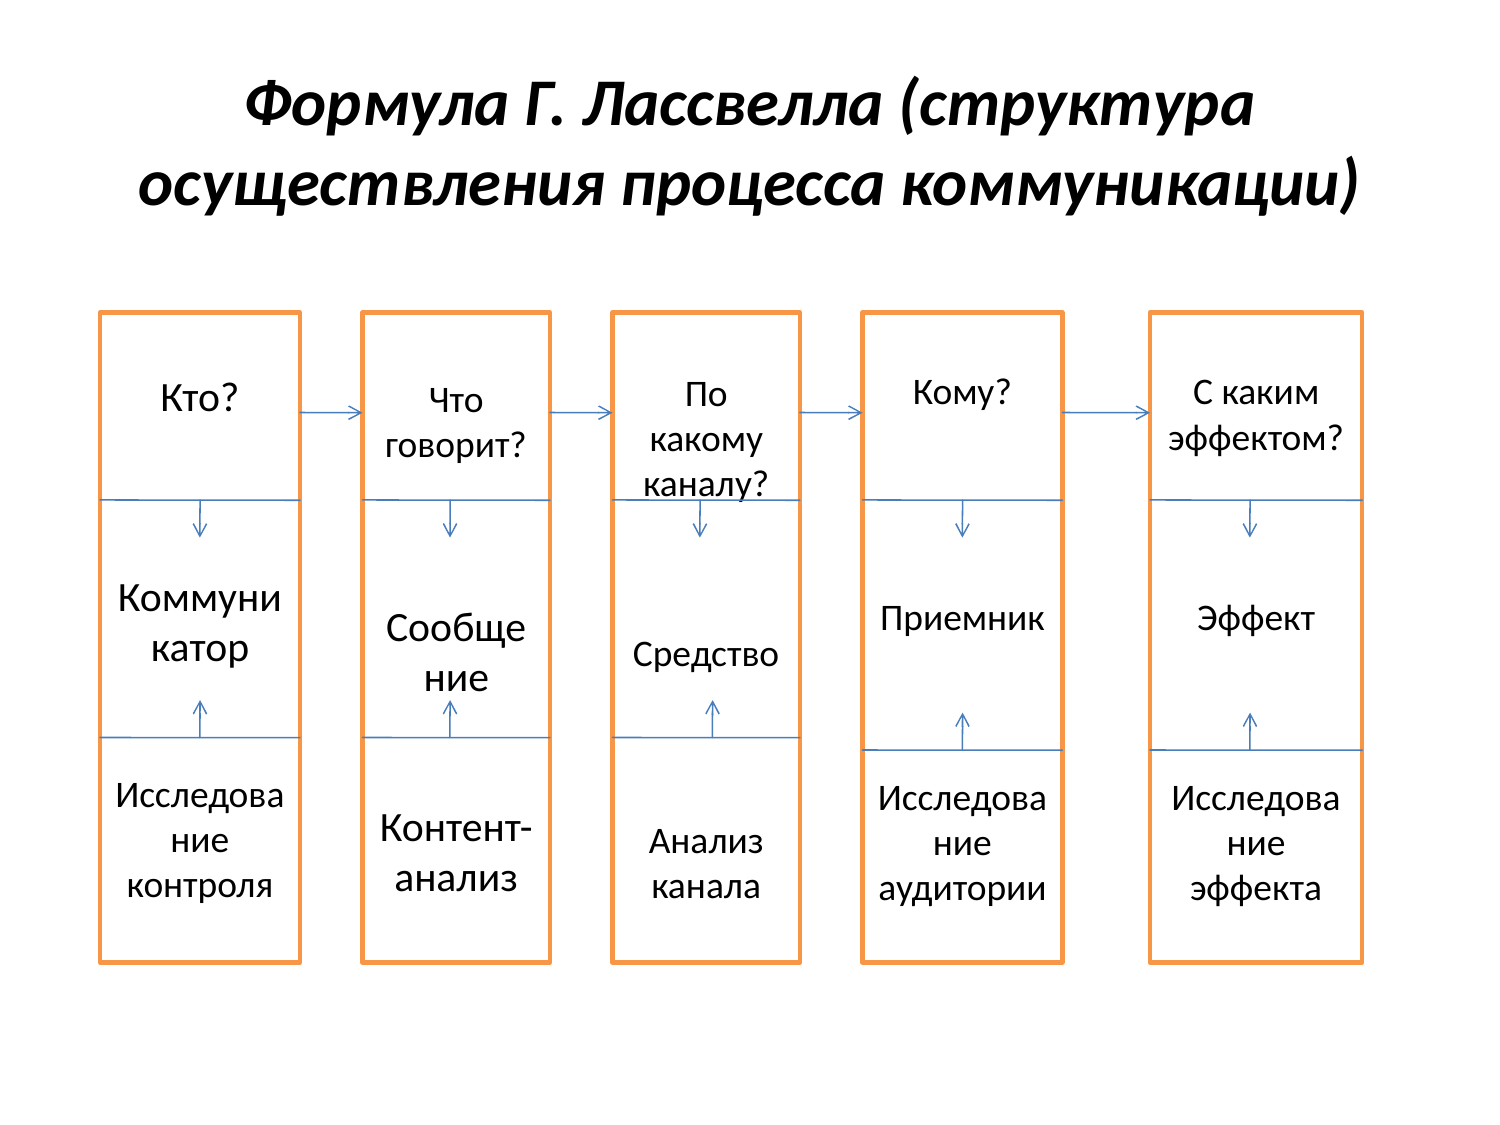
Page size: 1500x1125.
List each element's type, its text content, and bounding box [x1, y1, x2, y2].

text_box Что говорит? Сообщение Контент-анализ [360, 310, 552, 965]
text_box Кому? Приемник Исследование аудитории [860, 310, 1065, 965]
title Формула Г. Лассвелла (структура осуществления процесса коммуникации) [75, 45, 1425, 233]
text_box С каким эффектом? Эффект Исследование эффекта [1148, 751, 1364, 965]
text_box Кто? Коммуникатор Исследование контроля [98, 310, 302, 965]
text_box С каким эффектом? Эффект Исследование эффекта [1148, 310, 1364, 502]
text_box С каким эффектом? Эффект Исследование эффекта [1148, 501, 1364, 752]
text_box По какому каналу? Средство Анализ канала [610, 310, 802, 965]
